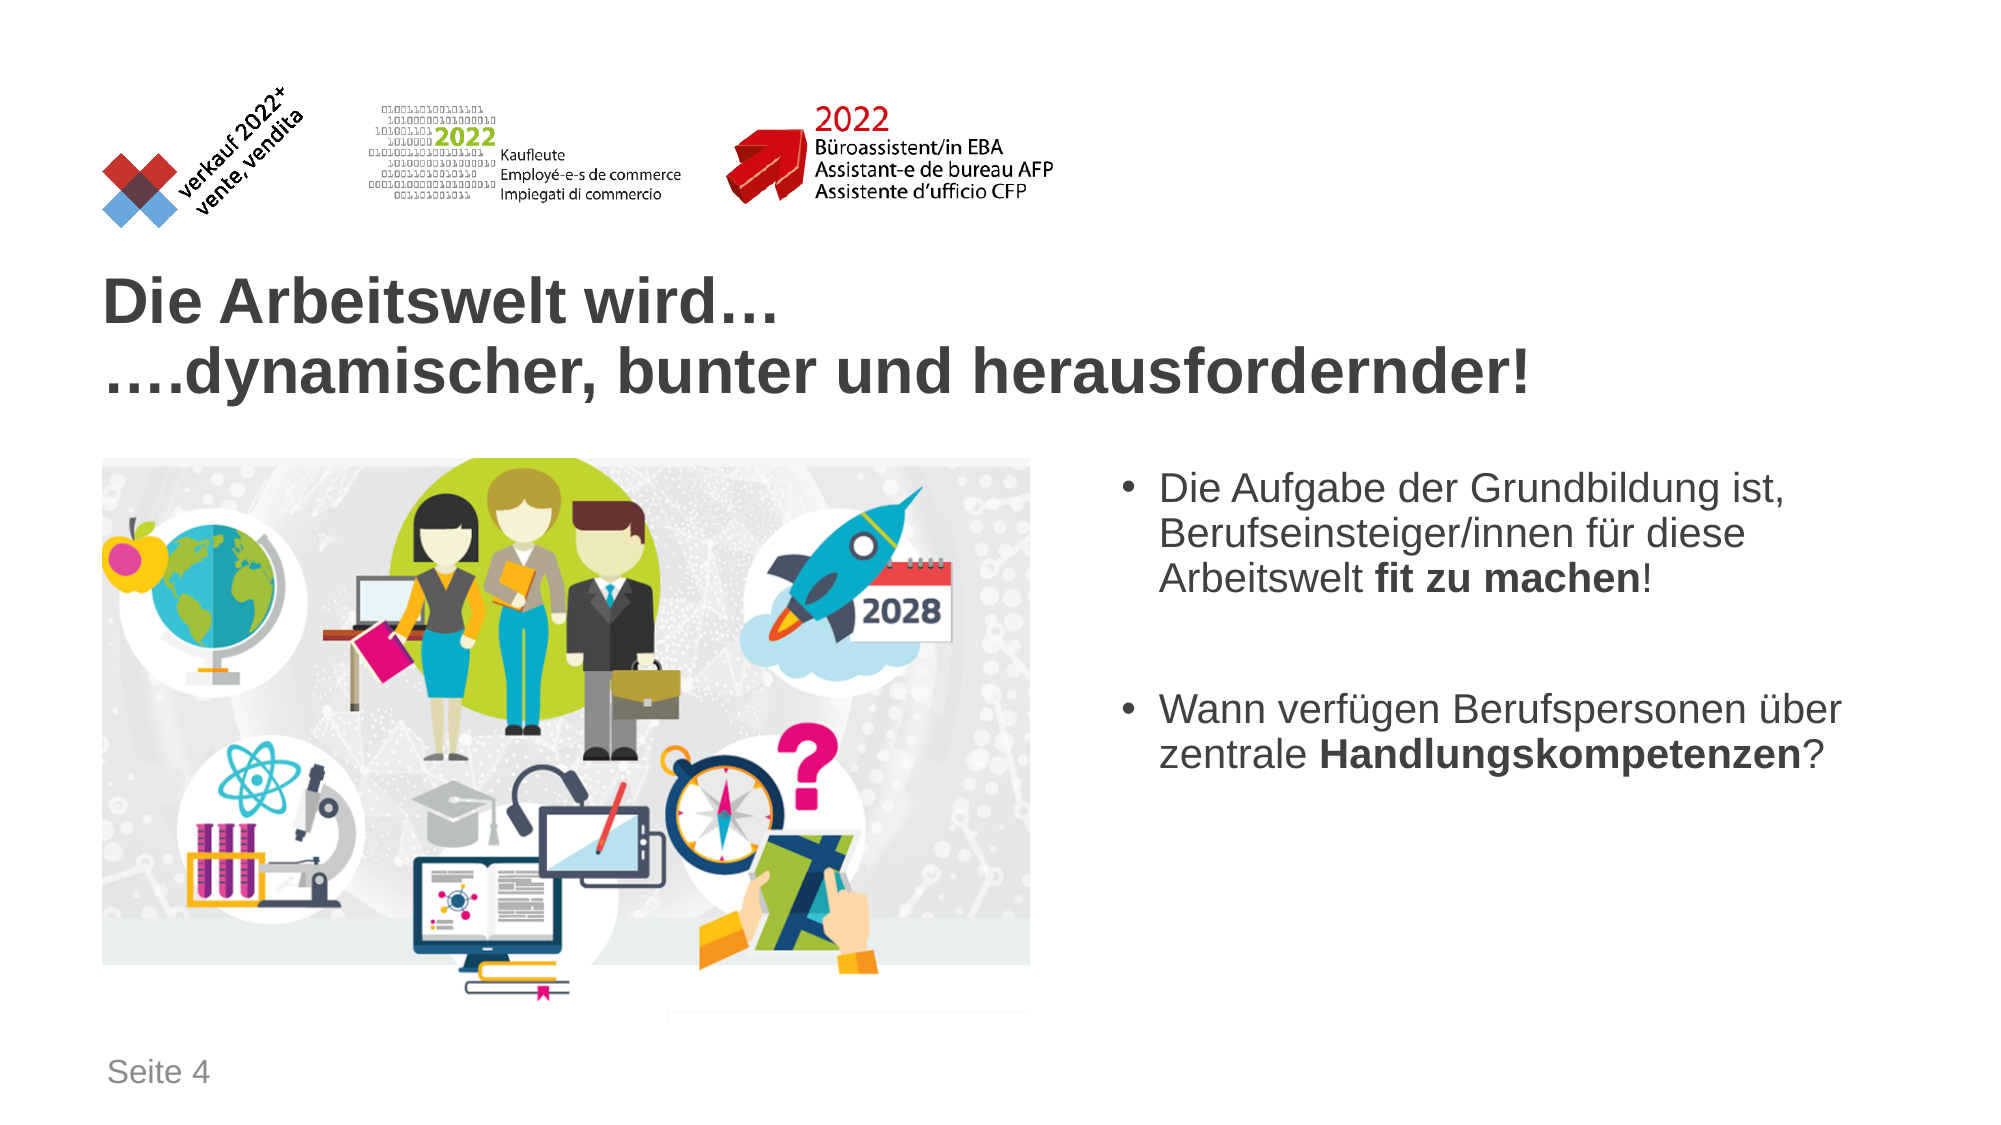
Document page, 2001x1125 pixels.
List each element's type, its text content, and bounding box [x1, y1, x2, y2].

text_box Die Aufgabe der Grundbildung ist, Berufseinsteiger/innen für diese Arbeitswelt fit zu machen! Wann verfügen Berufspersonen über zentrale Handlungskompetenzen? [1106, 458, 1938, 797]
picture [102, 458, 1030, 1025]
text_box Seite 4 [92, 1042, 346, 1103]
picture [102, 87, 303, 228]
title Die Arbeitswelt wird… ….dynamischer, bunter und herausfordernder! [102, 267, 1911, 408]
picture [369, 106, 681, 204]
picture [726, 106, 1053, 204]
